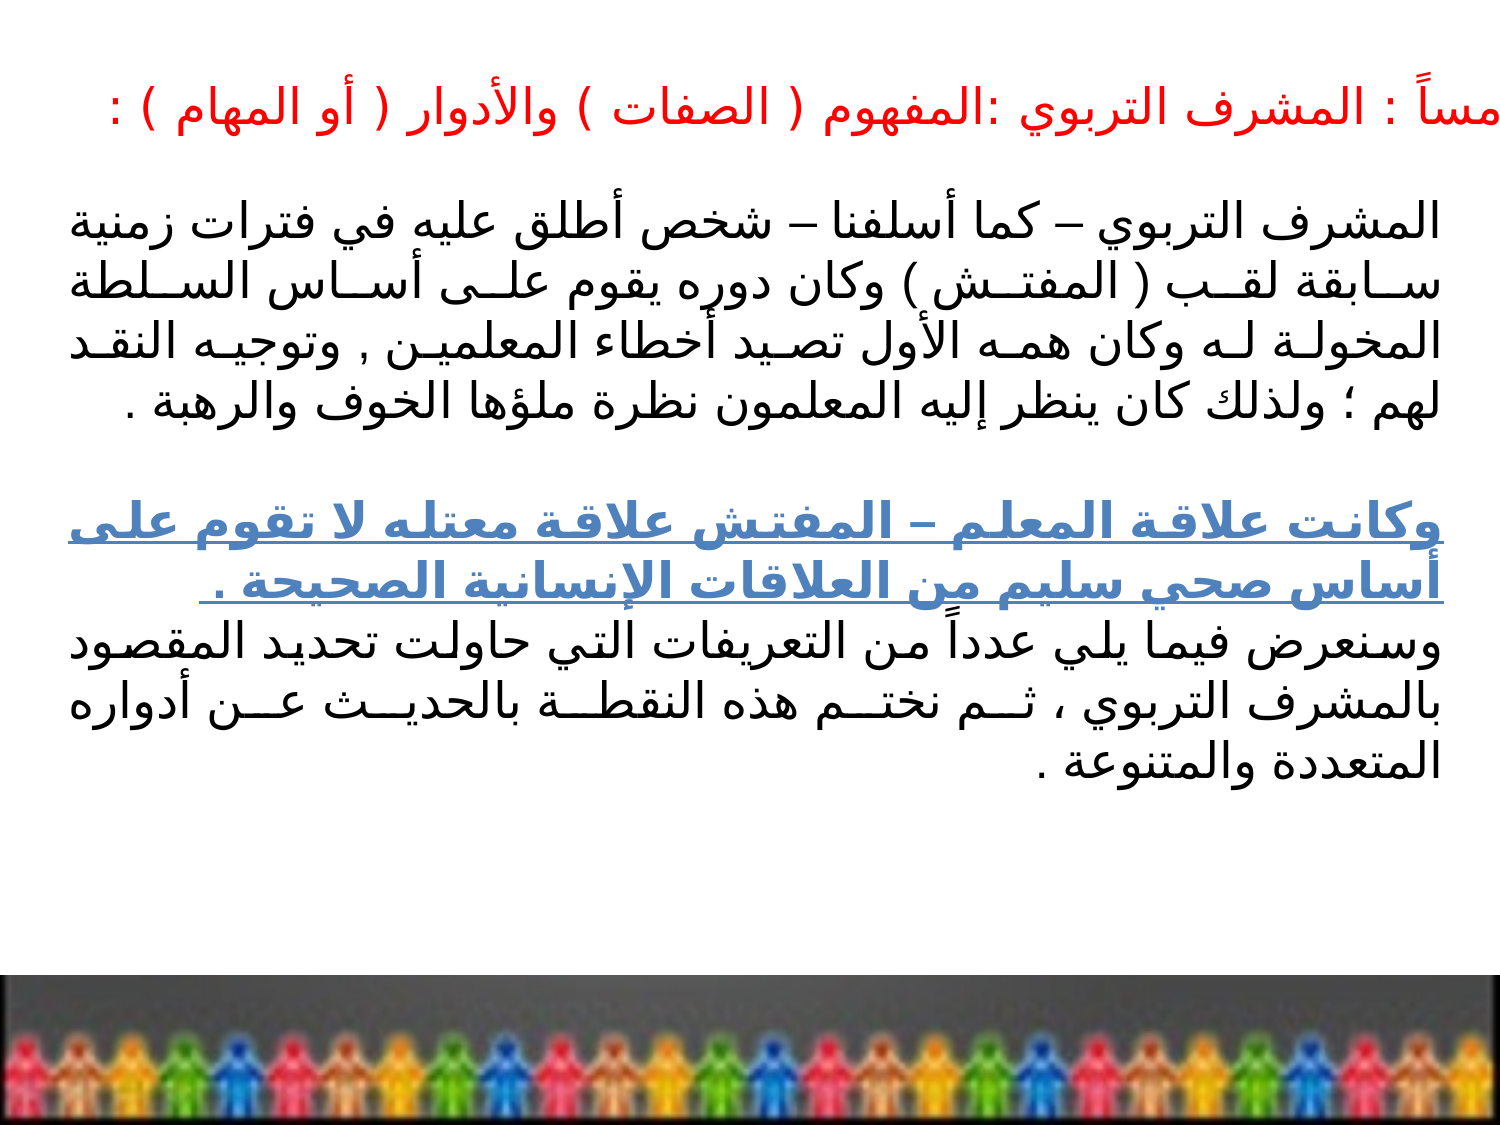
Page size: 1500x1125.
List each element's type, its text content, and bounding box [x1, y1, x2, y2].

text_box المشرف التربوي – كما أسلفنا – شخص أطلق عليه في فترات زمنية سابقة لقب ( المفتش ) وكان دوره يقوم على أساس السلطة المخولة له وكان همه الأول تصيد أخطاء المعلمين , وتوجيه النقد لهم ؛ ولذلك كان ينظر إليه المعلمون نظرة ملؤها الخوف والرهبة . وكانت علاقة المعلم – المفتش علاقة معتله لا تقوم على أساس صحي سليم من العلاقات الإنسانية الصحيحة . وسنعرض فيما يلي عدداً من التعريفات التي حاولت تحديد المقصود بالمشرف التربوي ، ثم نختم هذه النقطة بالحديث عن أدواره المتعددة والمتنوعة . [53, 180, 1459, 796]
text_box خامساً : المشرف التربوي :المفهوم ( الصفات ) والأدوار ( أو المهام ) : [76, 66, 1500, 142]
picture [0, 975, 1500, 1125]
